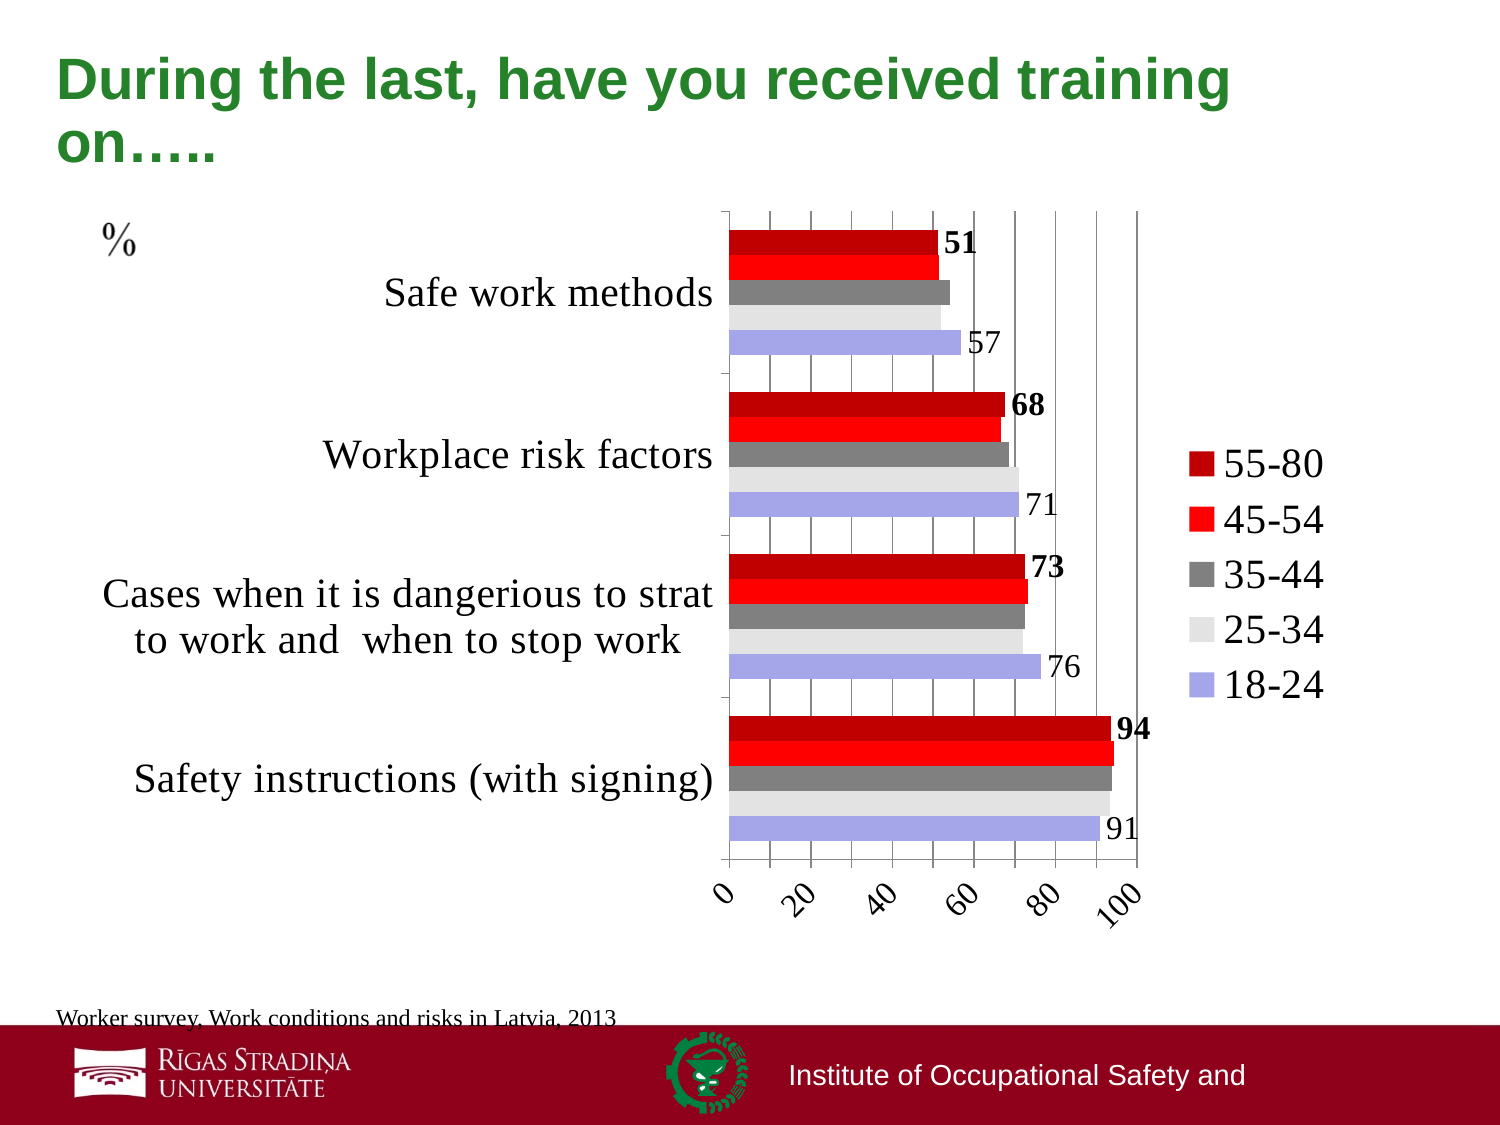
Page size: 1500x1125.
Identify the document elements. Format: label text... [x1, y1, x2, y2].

text_box Worker survey, Work conditions and risks in Latvia, 2013 [41, 966, 1457, 1039]
picture [0, 0, 1500, 1125]
title During the last, have you received training on….. [41, 19, 1316, 207]
chart [76, 196, 1352, 953]
